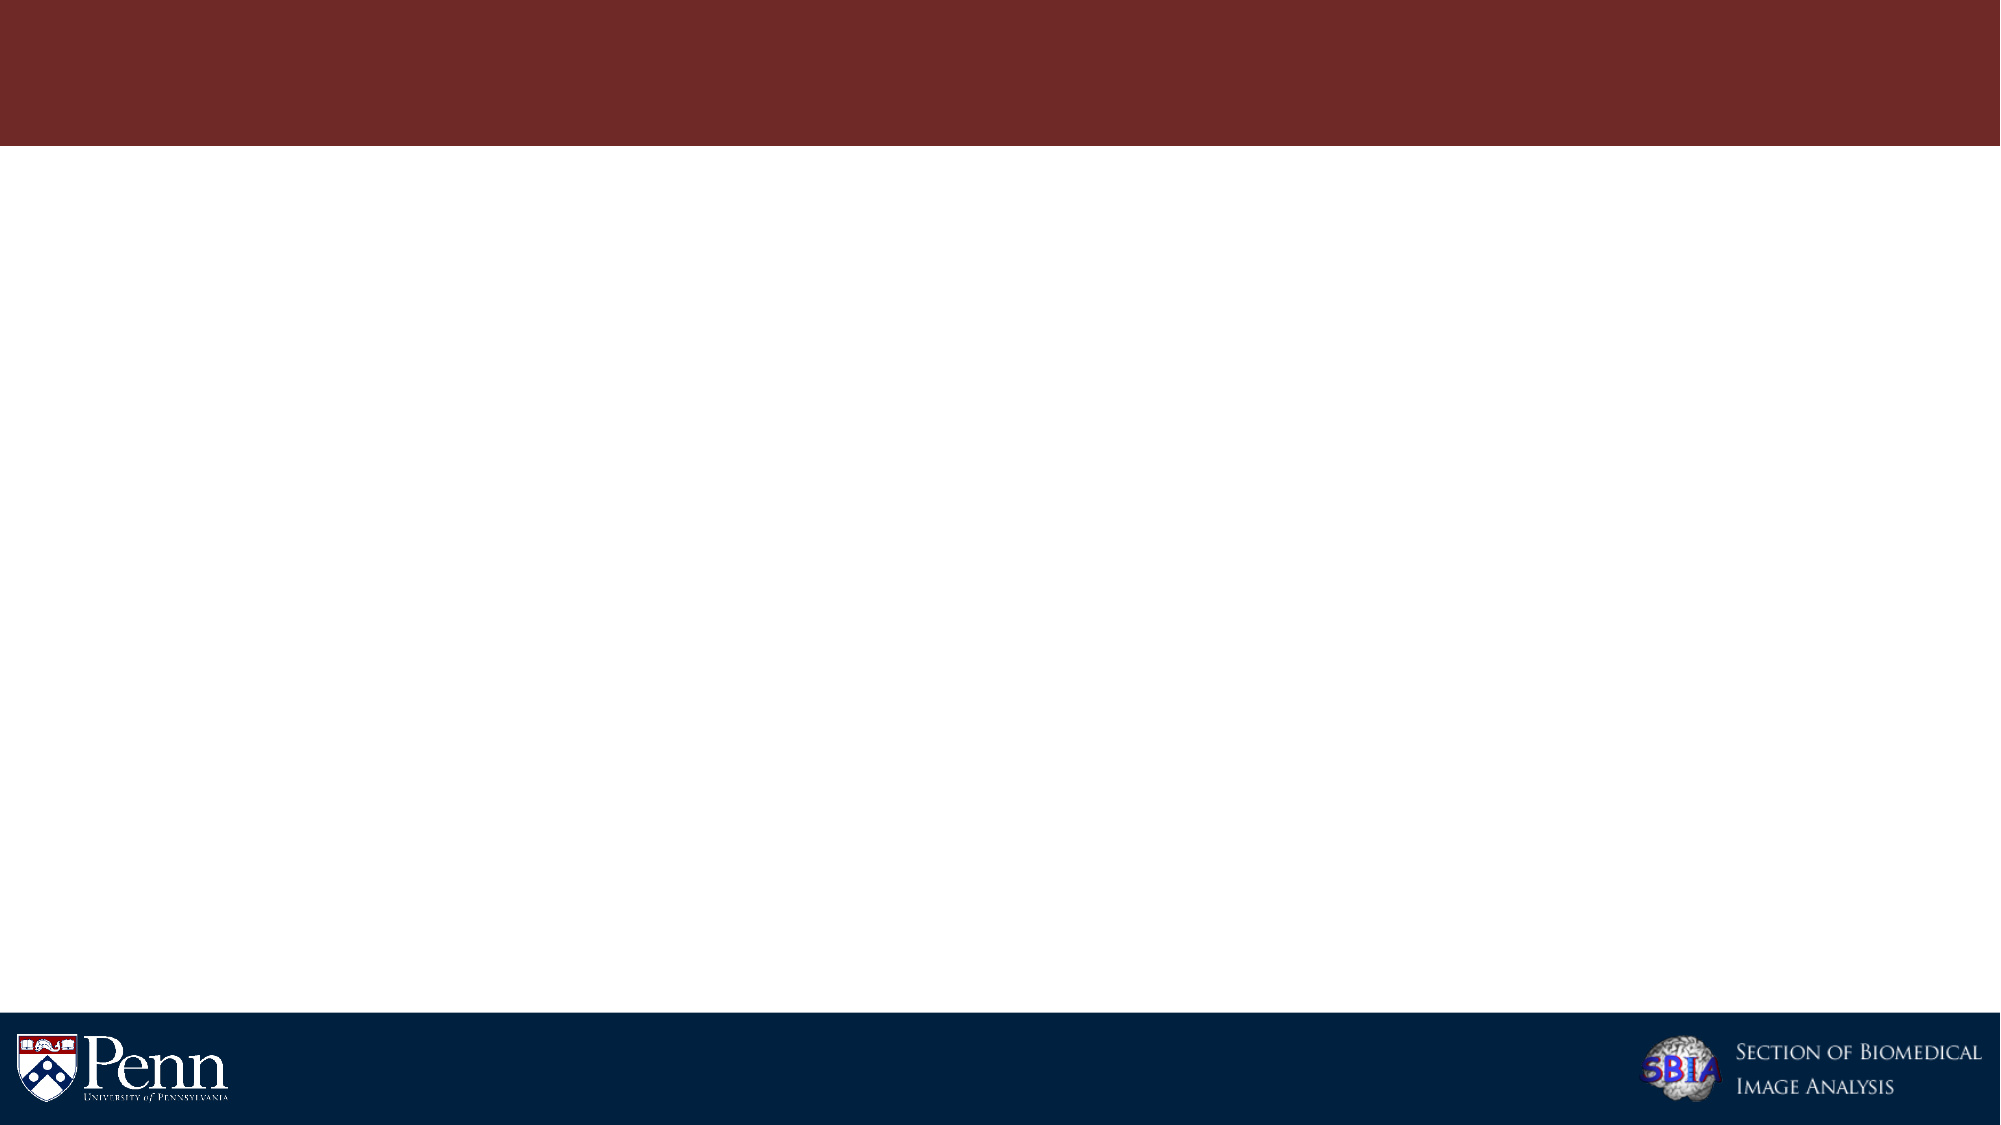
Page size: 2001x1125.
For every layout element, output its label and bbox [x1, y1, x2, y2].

picture [17, 1034, 228, 1103]
picture [1639, 1034, 1982, 1103]
